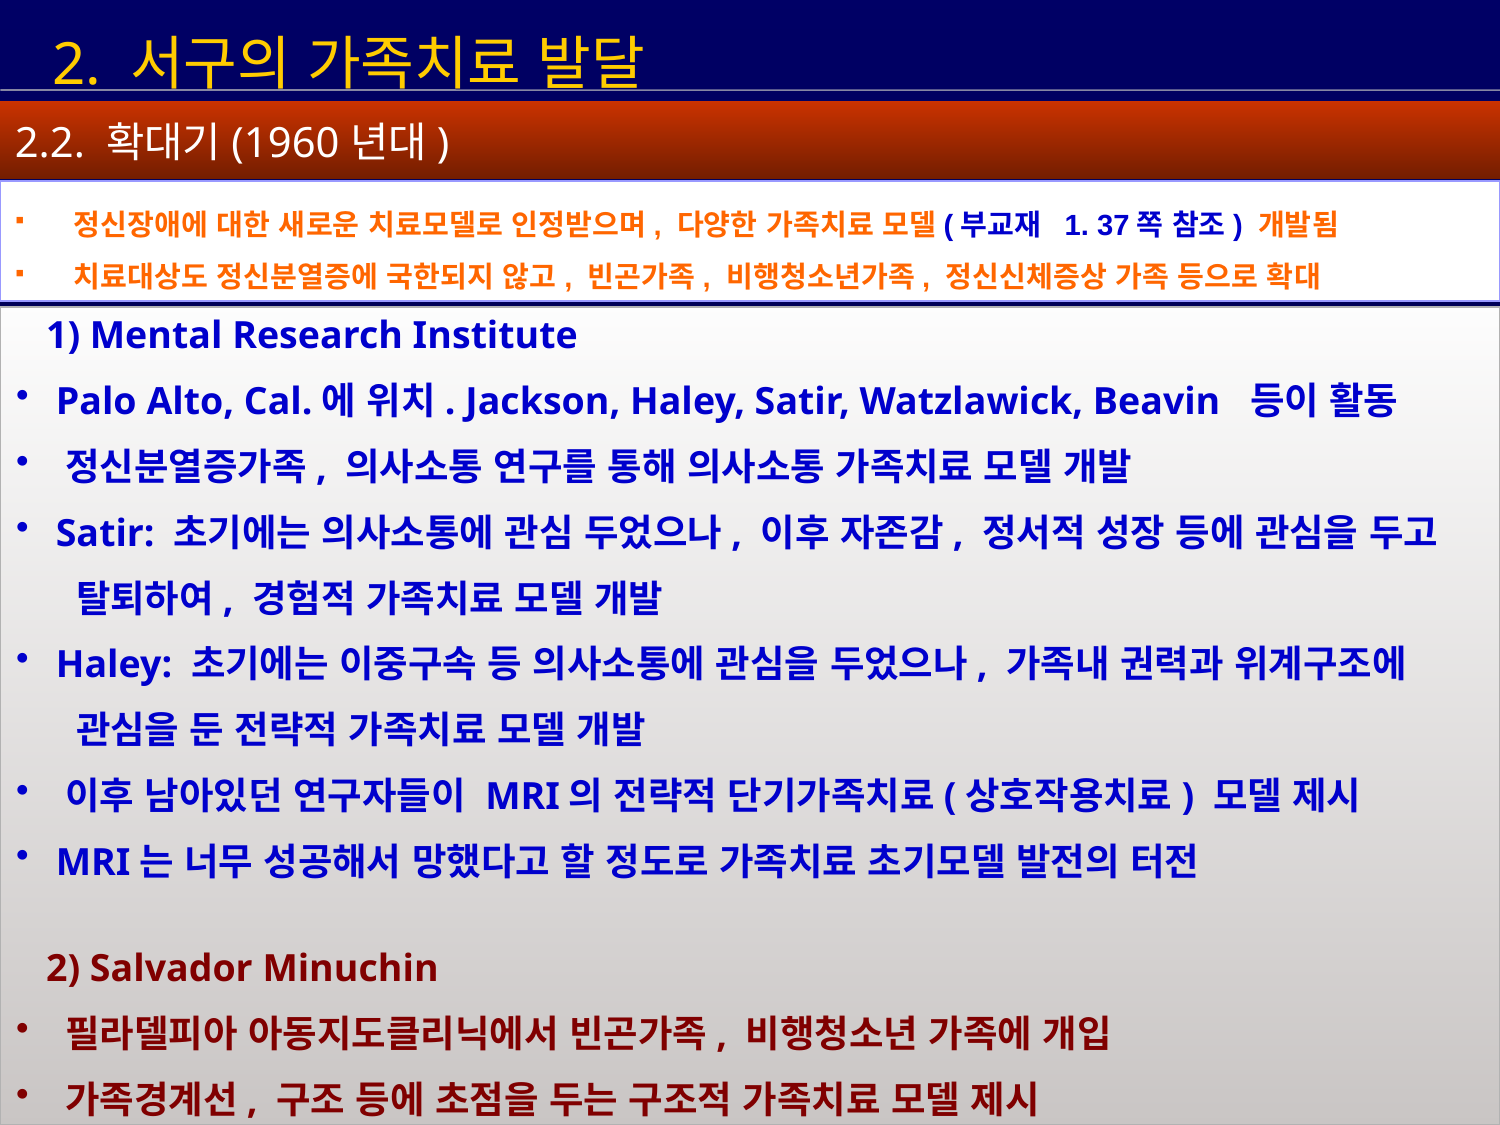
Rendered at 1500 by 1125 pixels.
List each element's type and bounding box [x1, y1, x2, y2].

text_box [0, 18, 1500, 1125]
